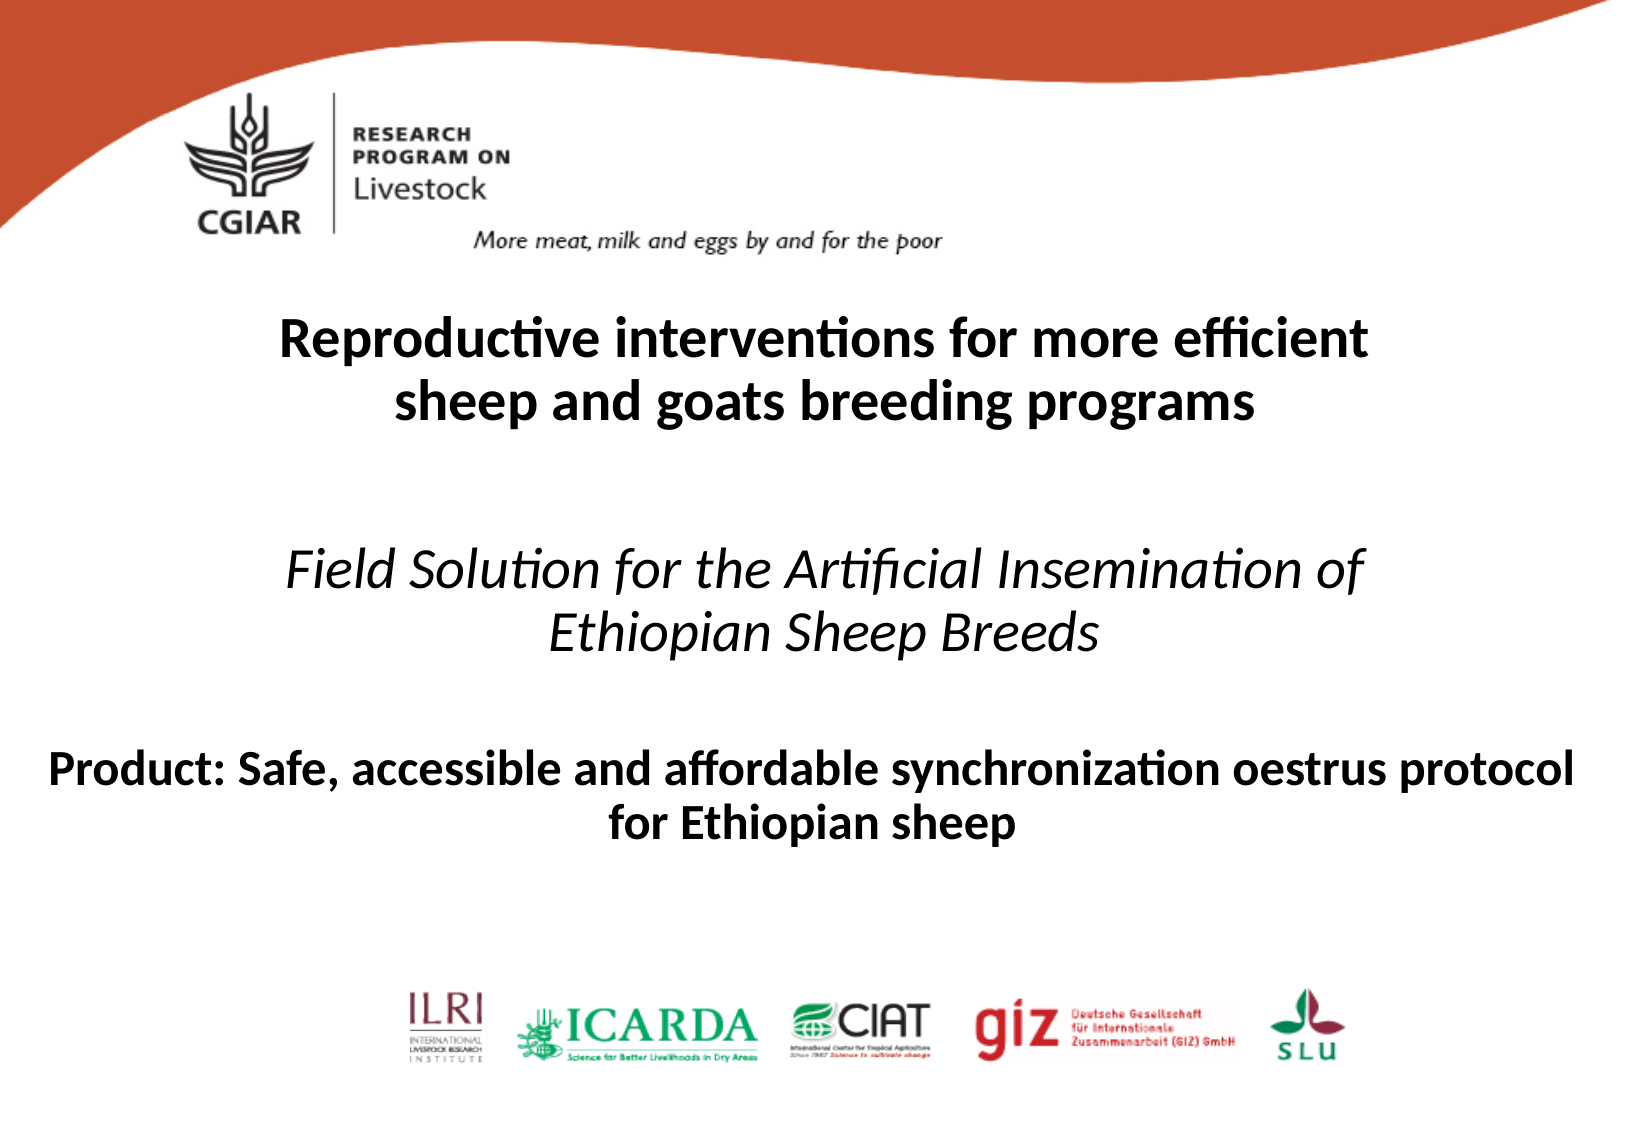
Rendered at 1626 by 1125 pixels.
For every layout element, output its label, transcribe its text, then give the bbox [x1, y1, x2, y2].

picture [0, 0, 1625, 272]
list Reproductive interventions for more efficient sheep and goats breeding programs Field Solution for the Artificial Insemination of Ethiopian Sheep Breeds [187, 299, 1463, 457]
picture [382, 974, 1384, 1084]
list Product: Safe, accessible and affordable synchronization oestrus protocol for Ethiopian sheep [0, 733, 1625, 859]
